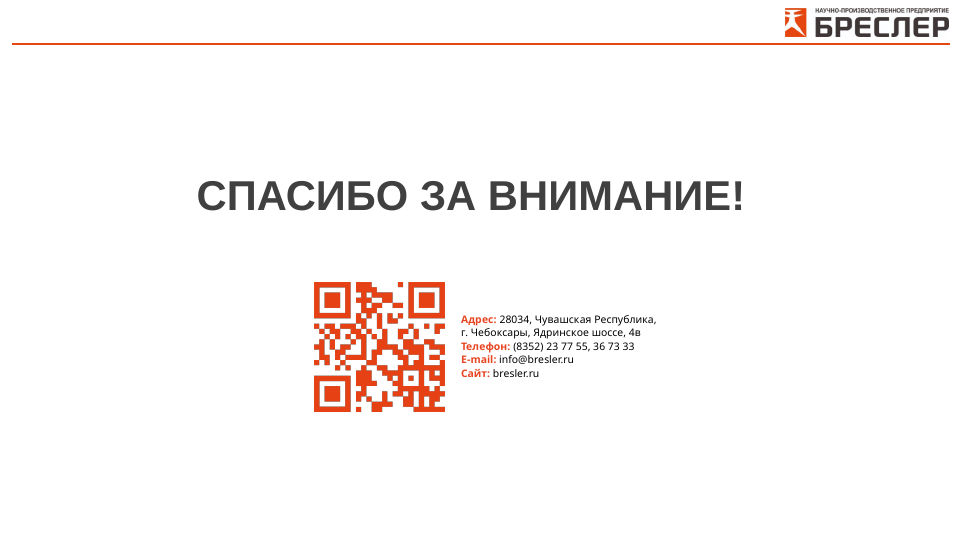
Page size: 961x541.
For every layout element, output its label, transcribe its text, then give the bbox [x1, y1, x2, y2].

picture [785, 8, 949, 37]
text_box СПАСИБО ЗА ВНИМАНИЕ! [43, 152, 882, 223]
text_box Адрес: 28034, Чувашская Республика, г. Чебоксары, Ядринское шоссе, 4в Телефон: (8352) 23 77 55, 36 73 33 E-mail: info@bresler.ru Сайт: bresler.ru [449, 305, 862, 388]
picture [314, 281, 445, 412]
